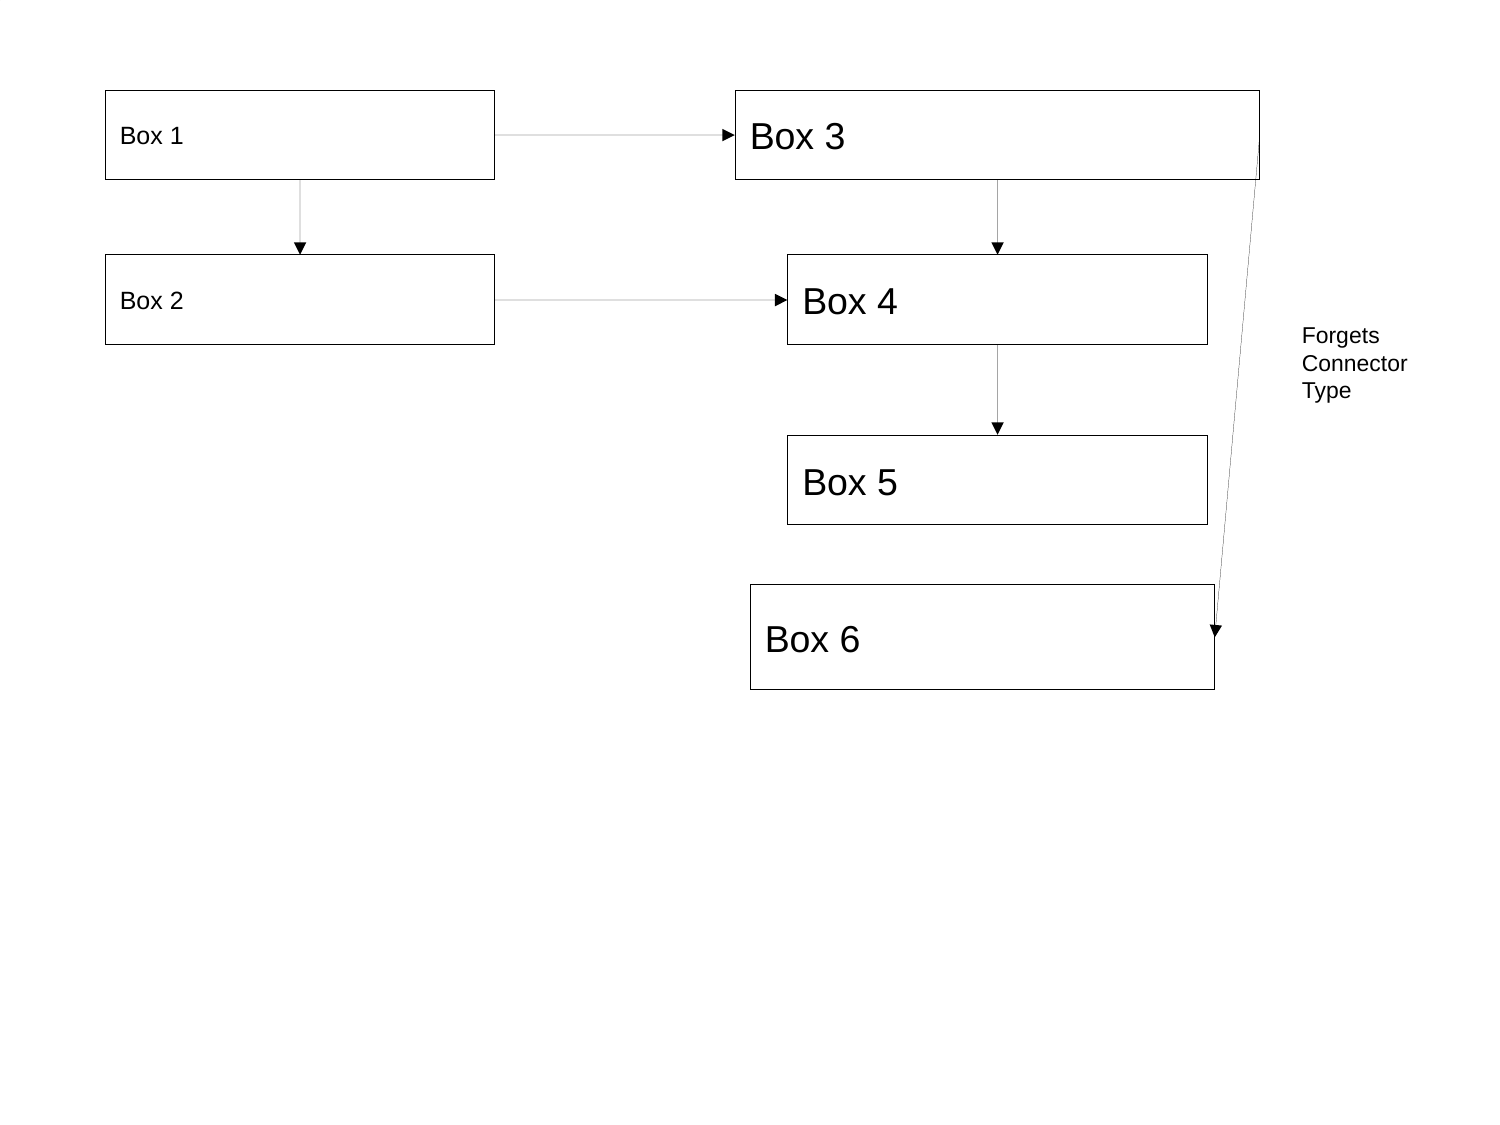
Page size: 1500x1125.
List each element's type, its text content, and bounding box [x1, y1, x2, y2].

text_box Box 2 [105, 254, 495, 345]
text_box [494, 128, 735, 142]
text_box [293, 179, 307, 255]
text_box Box 3 [735, 90, 1260, 180]
text_box Box 5 [787, 435, 1208, 525]
text_box Forgets Connector Type [1287, 313, 1410, 405]
text_box Box 6 [750, 584, 1215, 690]
text_box Box 4 [787, 254, 1208, 345]
text_box [991, 344, 1004, 435]
text_box Box 1 [105, 90, 495, 180]
text_box [991, 179, 1004, 255]
text_box [494, 293, 788, 307]
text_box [1214, 134, 1261, 638]
